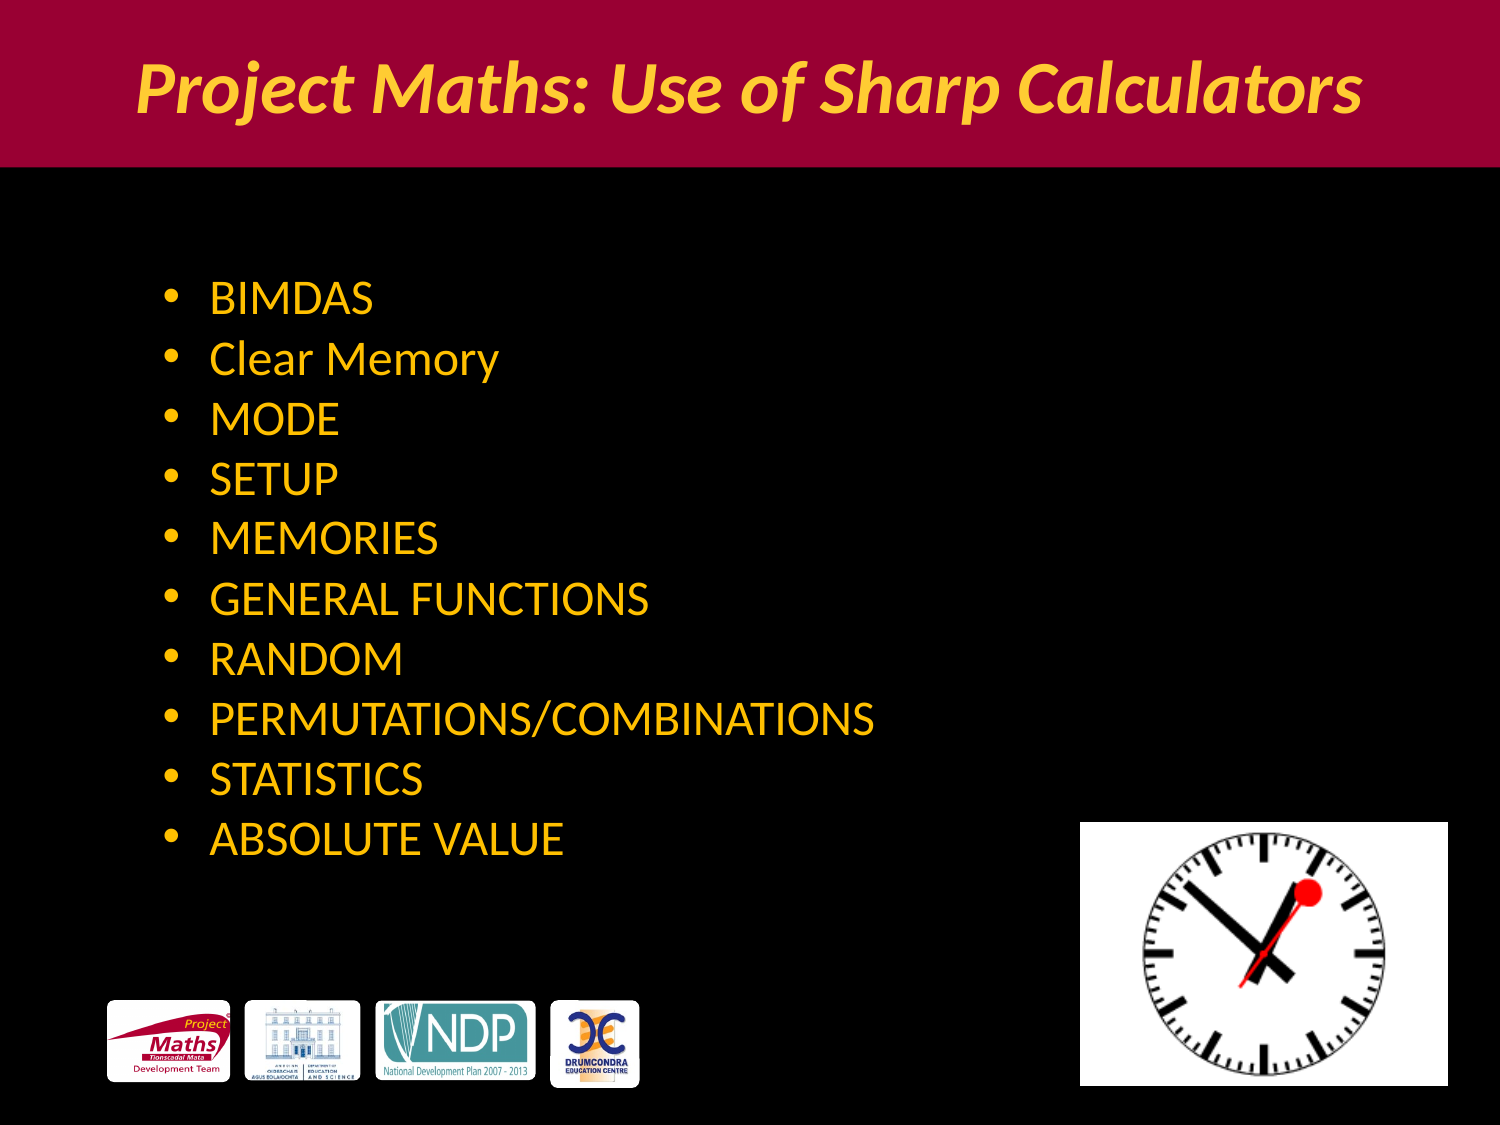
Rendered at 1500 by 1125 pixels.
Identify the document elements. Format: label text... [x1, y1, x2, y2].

text_box BIMDAS Clear Memory MODE SETUP MEMORIES GENERAL FUNCTIONS RANDOM PERMUTATIONS/COMBINATIONS STATISTICS ABSOLUTE VALUE [119, 229, 983, 766]
text_box Project Maths: Use of Sharp Calculators [0, 0, 1500, 168]
picture [1080, 822, 1448, 1086]
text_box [106, 1000, 640, 1089]
